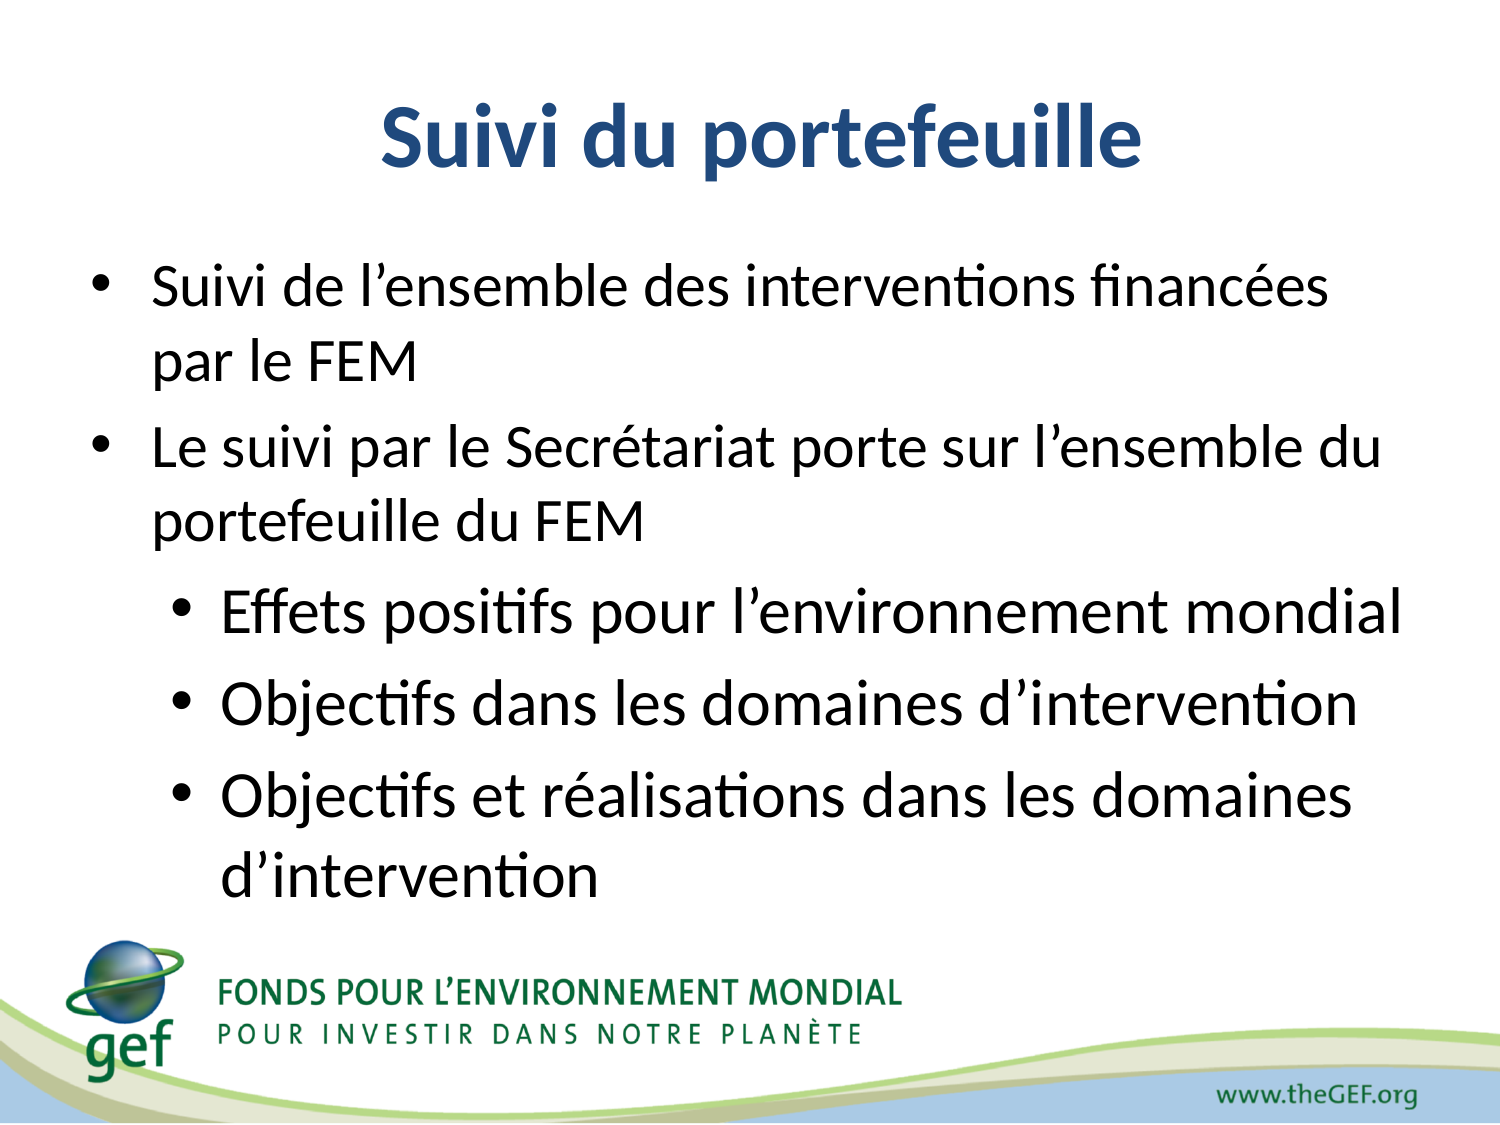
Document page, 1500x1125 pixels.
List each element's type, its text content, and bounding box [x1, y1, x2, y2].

title Suivi du portefeuille [87, 37, 1438, 226]
list Suivi de l’ensemble des interventions financées par le FEM Le suivi par le Secrétariat porte sur l’ensemble du portefeuille du FEM Effets positifs pour l’environnement mondial Objectifs dans les domaines d’intervention Objectifs et réalisations dans les domaines d’intervention [74, 237, 1426, 938]
picture [0, 912, 1500, 1125]
